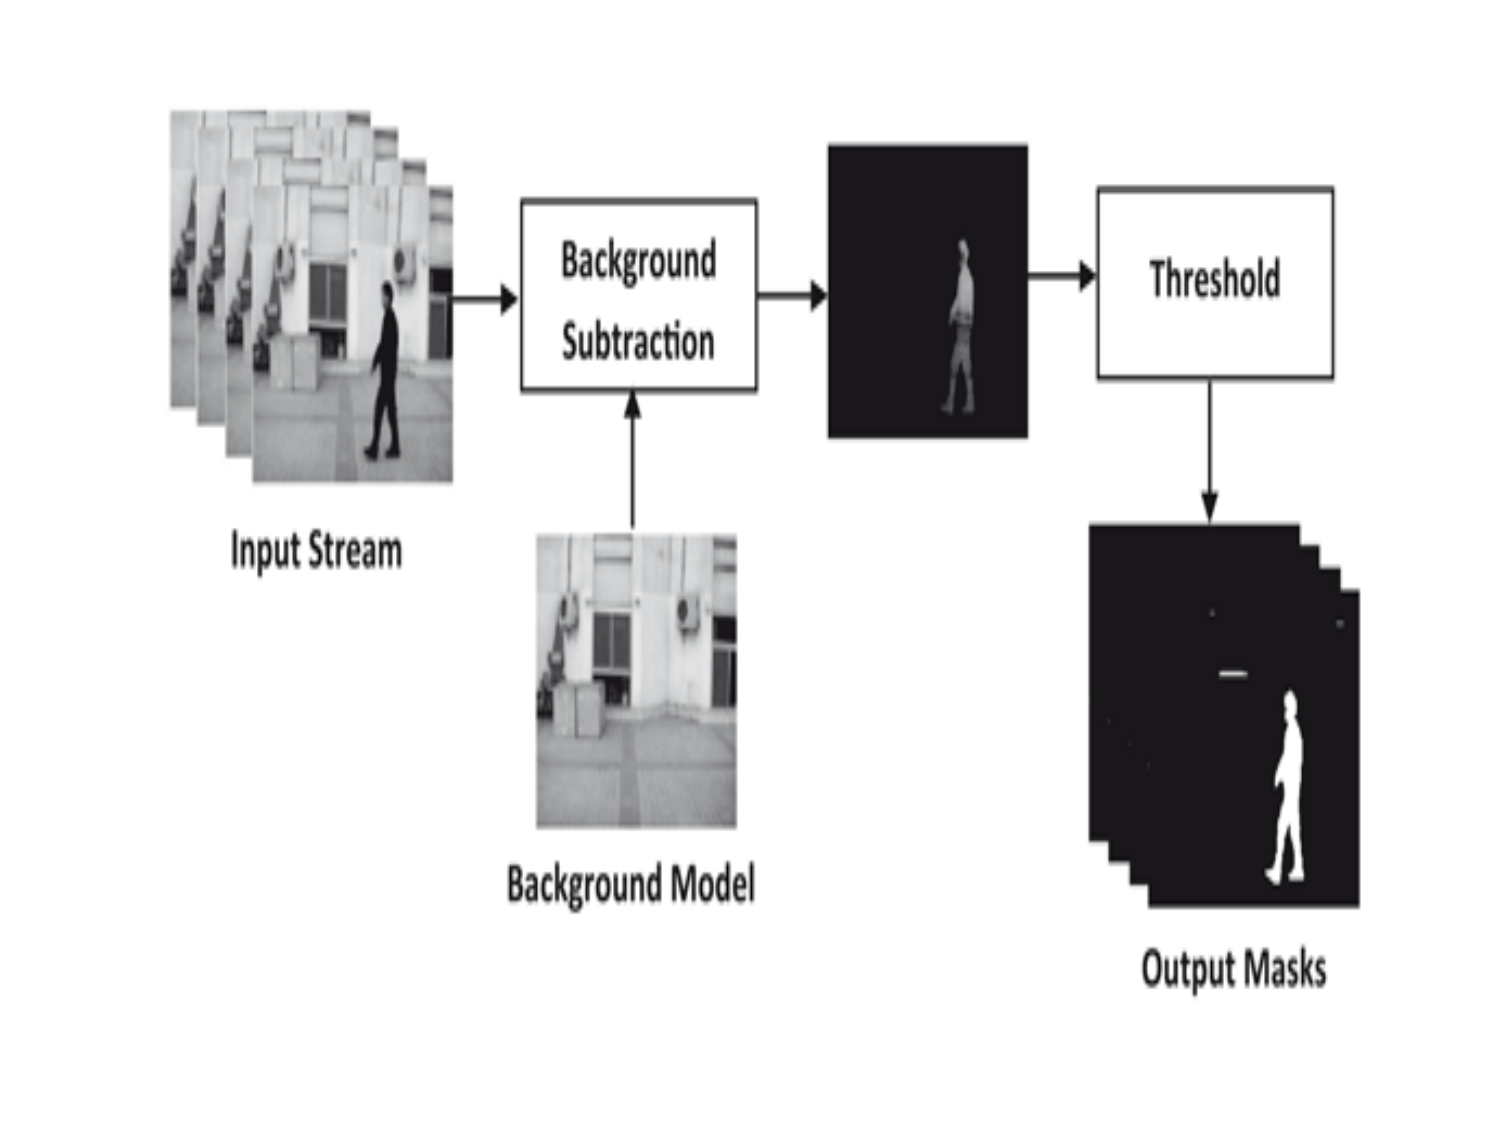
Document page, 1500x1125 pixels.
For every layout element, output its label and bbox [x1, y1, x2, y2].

picture [164, 104, 1366, 1006]
